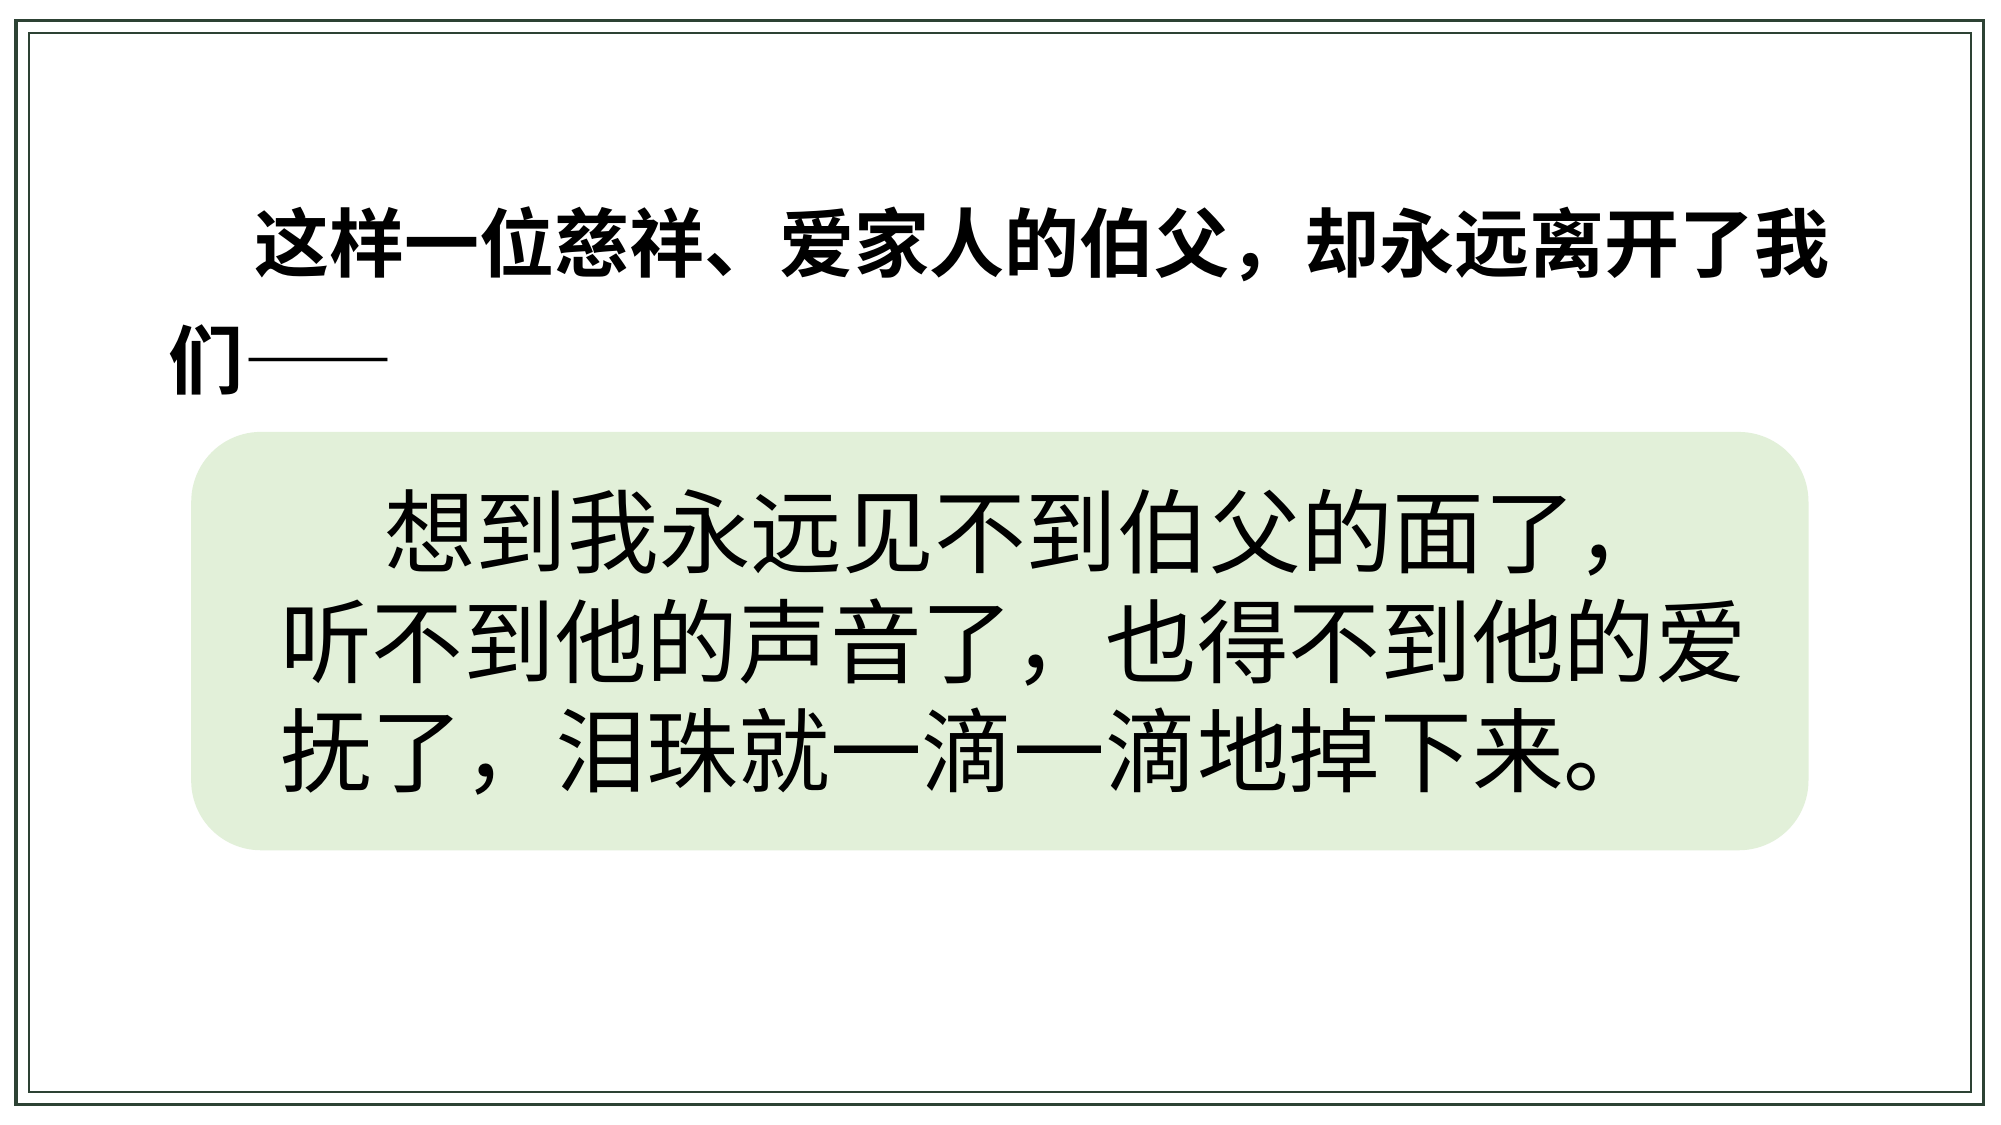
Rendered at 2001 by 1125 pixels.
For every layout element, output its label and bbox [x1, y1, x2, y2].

text_box [15, 20, 1984, 1105]
